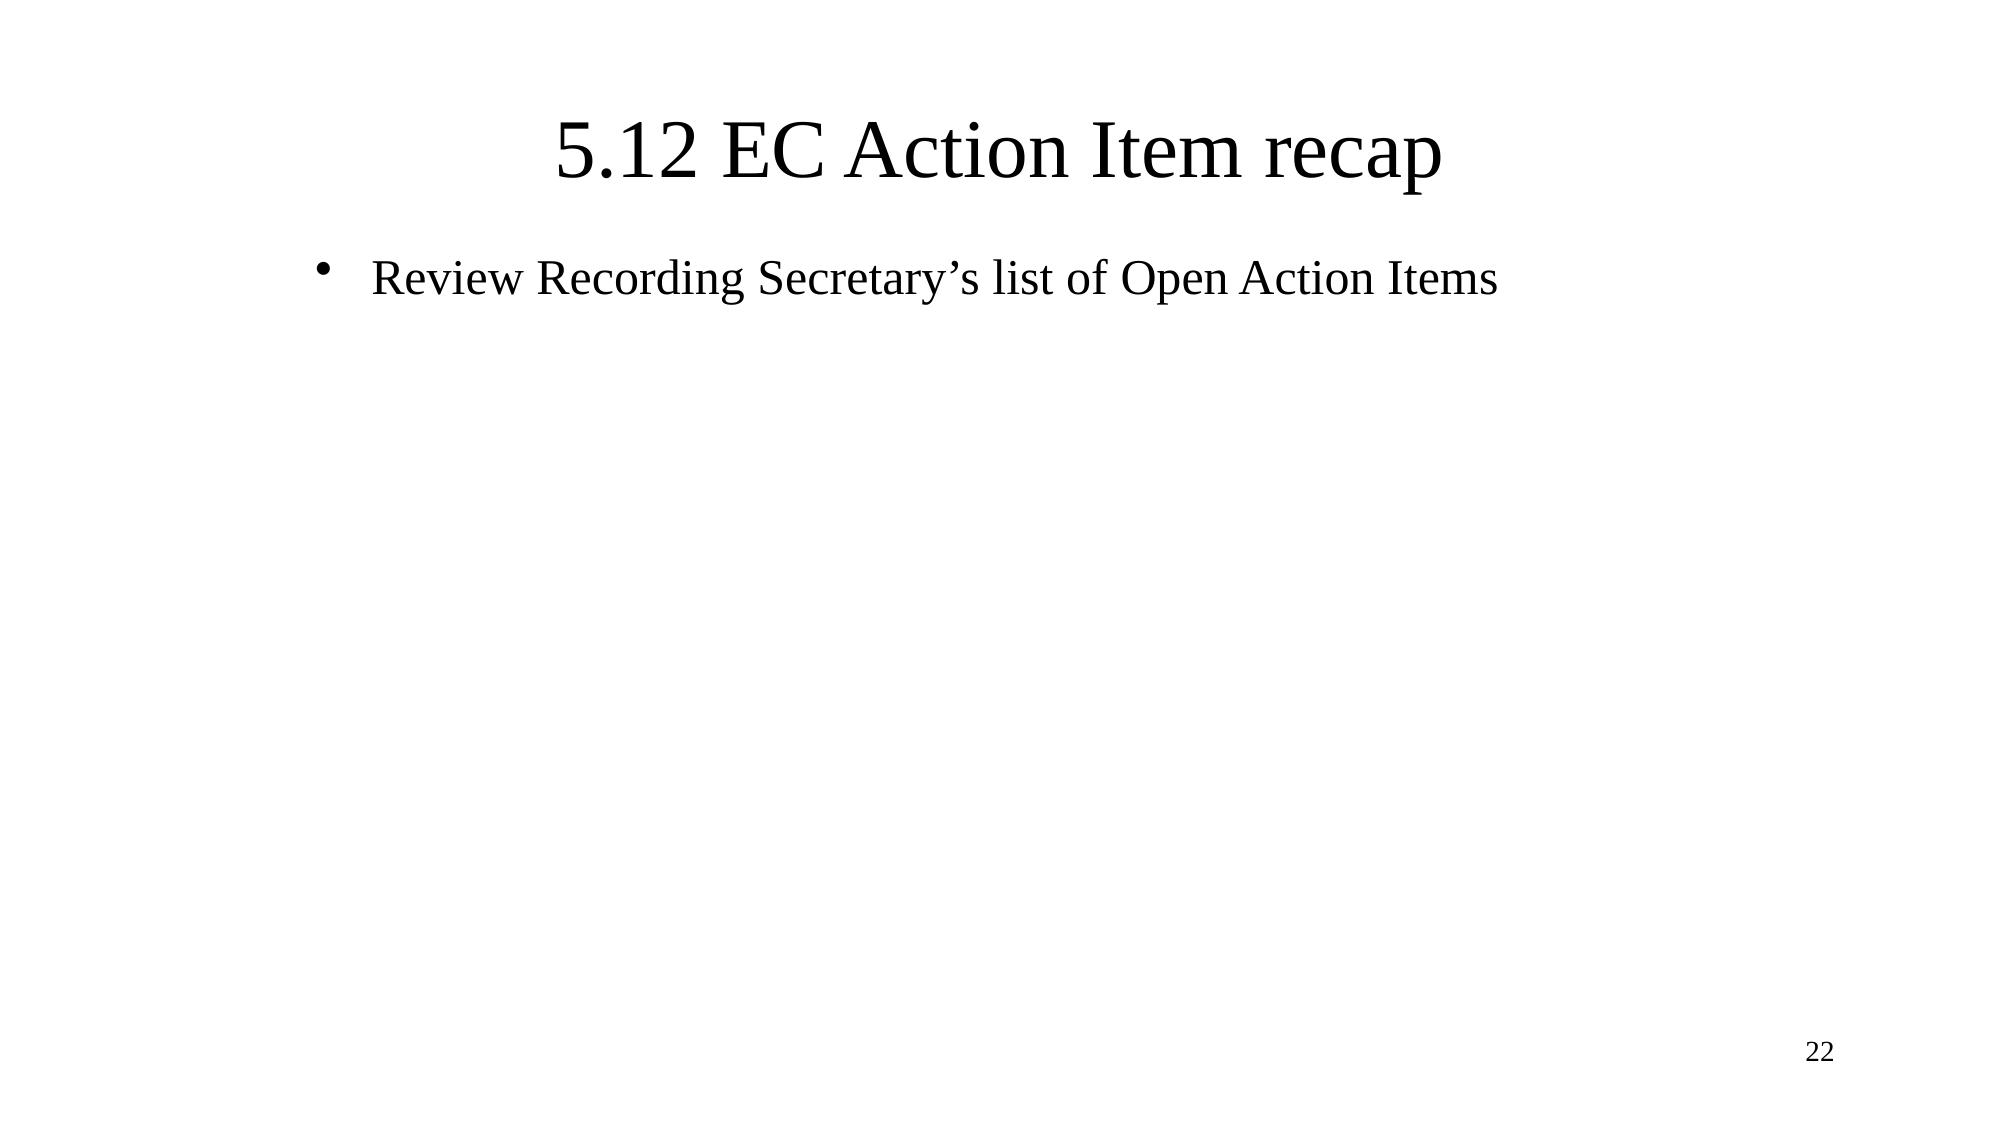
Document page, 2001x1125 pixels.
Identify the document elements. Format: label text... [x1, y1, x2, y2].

title 5.12 EC Action Item recap [362, 49, 1638, 238]
slide_number 22 [1433, 1024, 1851, 1101]
list Review Recording Secretary’s list of Open Action Items [299, 237, 1713, 1088]
